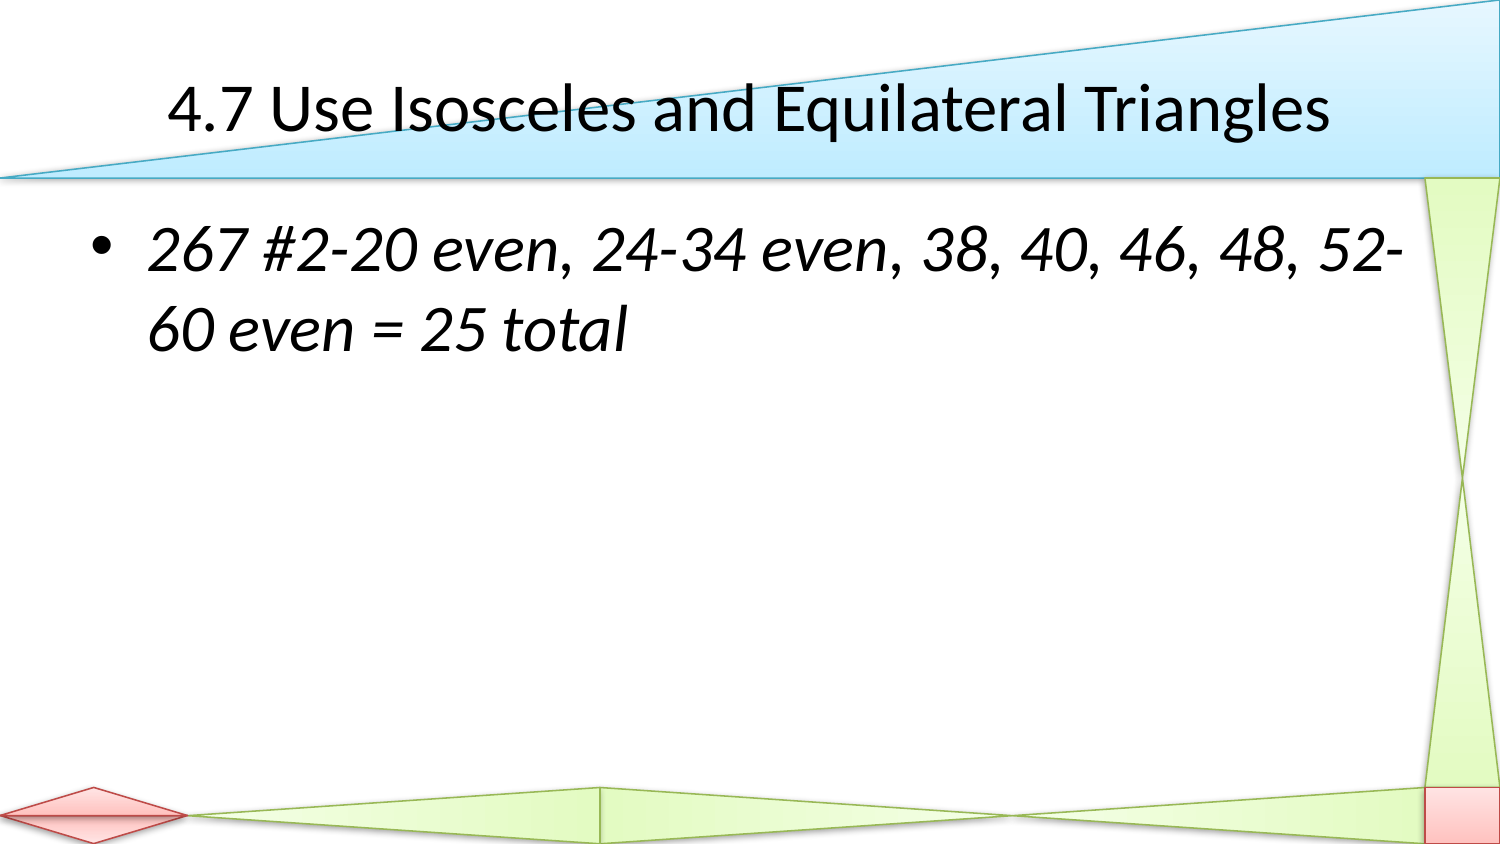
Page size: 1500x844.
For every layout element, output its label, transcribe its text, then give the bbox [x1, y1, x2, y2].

title 4.7 Use Isosceles and Equilateral Triangles [75, 33, 1425, 175]
list 267 #2-20 even, 24-34 even, 38, 40, 46, 48, 52-60 even = 25 total [75, 196, 1425, 754]
